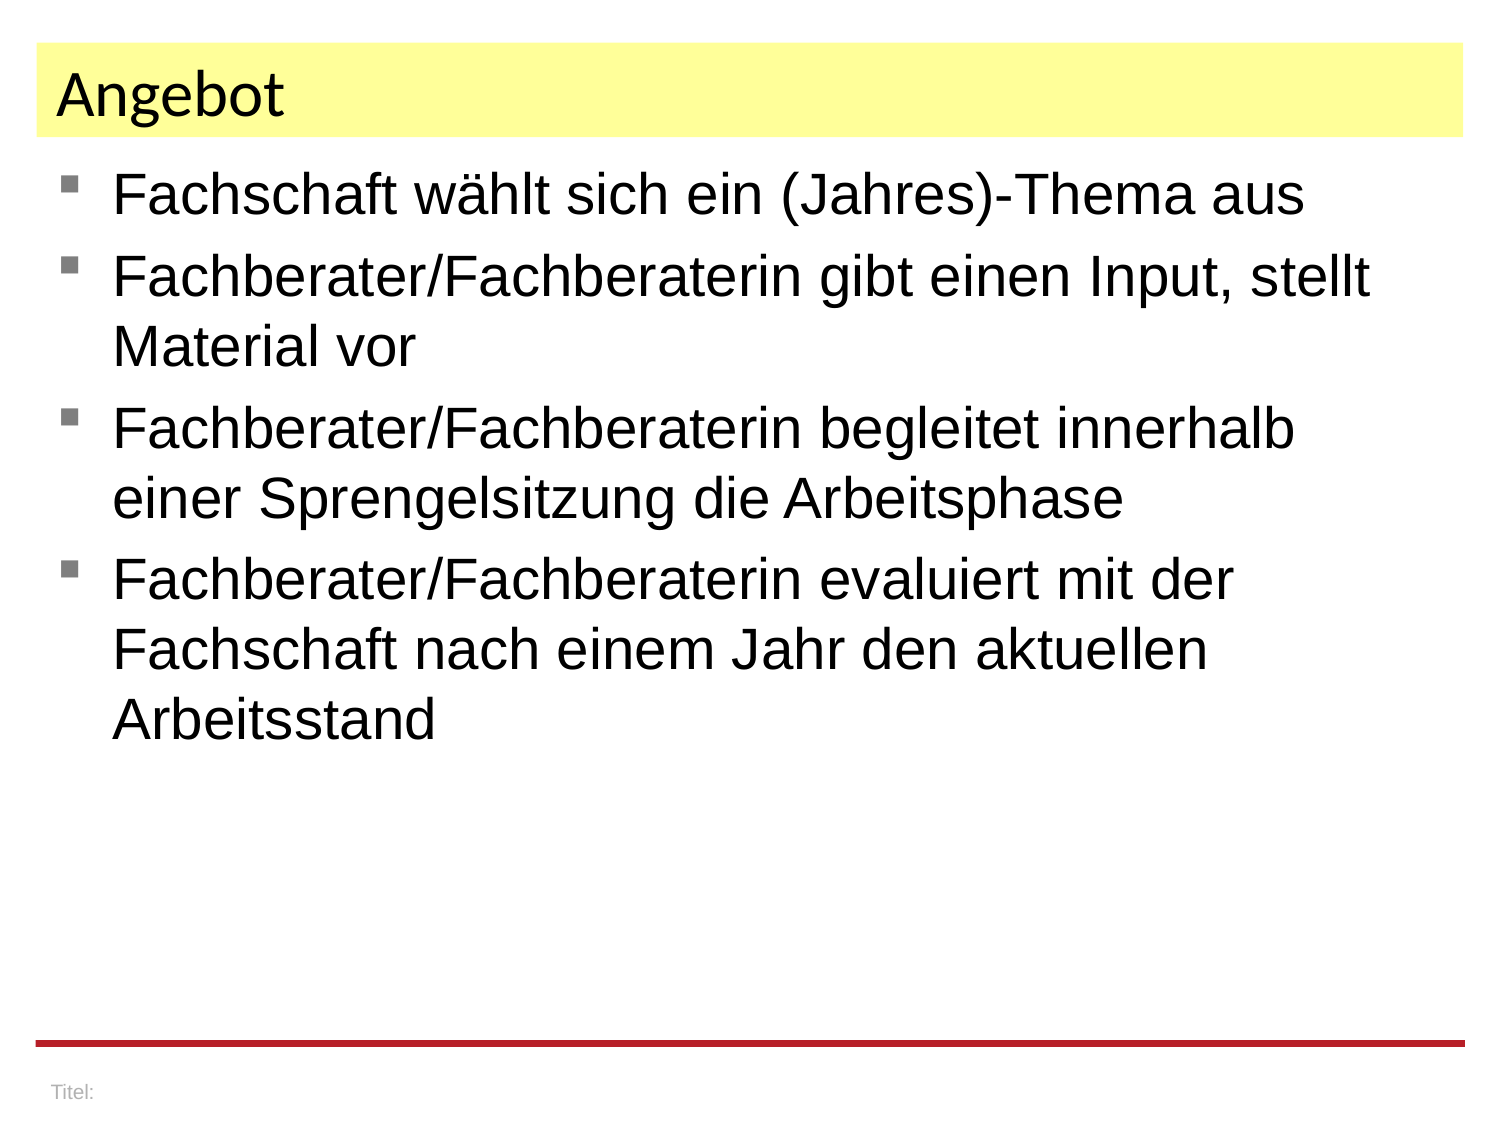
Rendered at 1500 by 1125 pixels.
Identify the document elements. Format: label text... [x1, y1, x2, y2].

footer Titel: [35, 1061, 768, 1122]
title Angebot [41, 42, 1459, 149]
list Fachschaft wählt sich ein (Jahres)-Thema aus Fachberater/Fachberaterin gibt einen Input, stellt Material vor Fachberater/Fachberaterin begleitet innerhalb einer Sprengelsitzung die Arbeitsphase Fachberater/Fachberaterin evaluiert mit der Fachschaft nach einem Jahr den aktuellen Arbeitsstand [41, 149, 1459, 1024]
